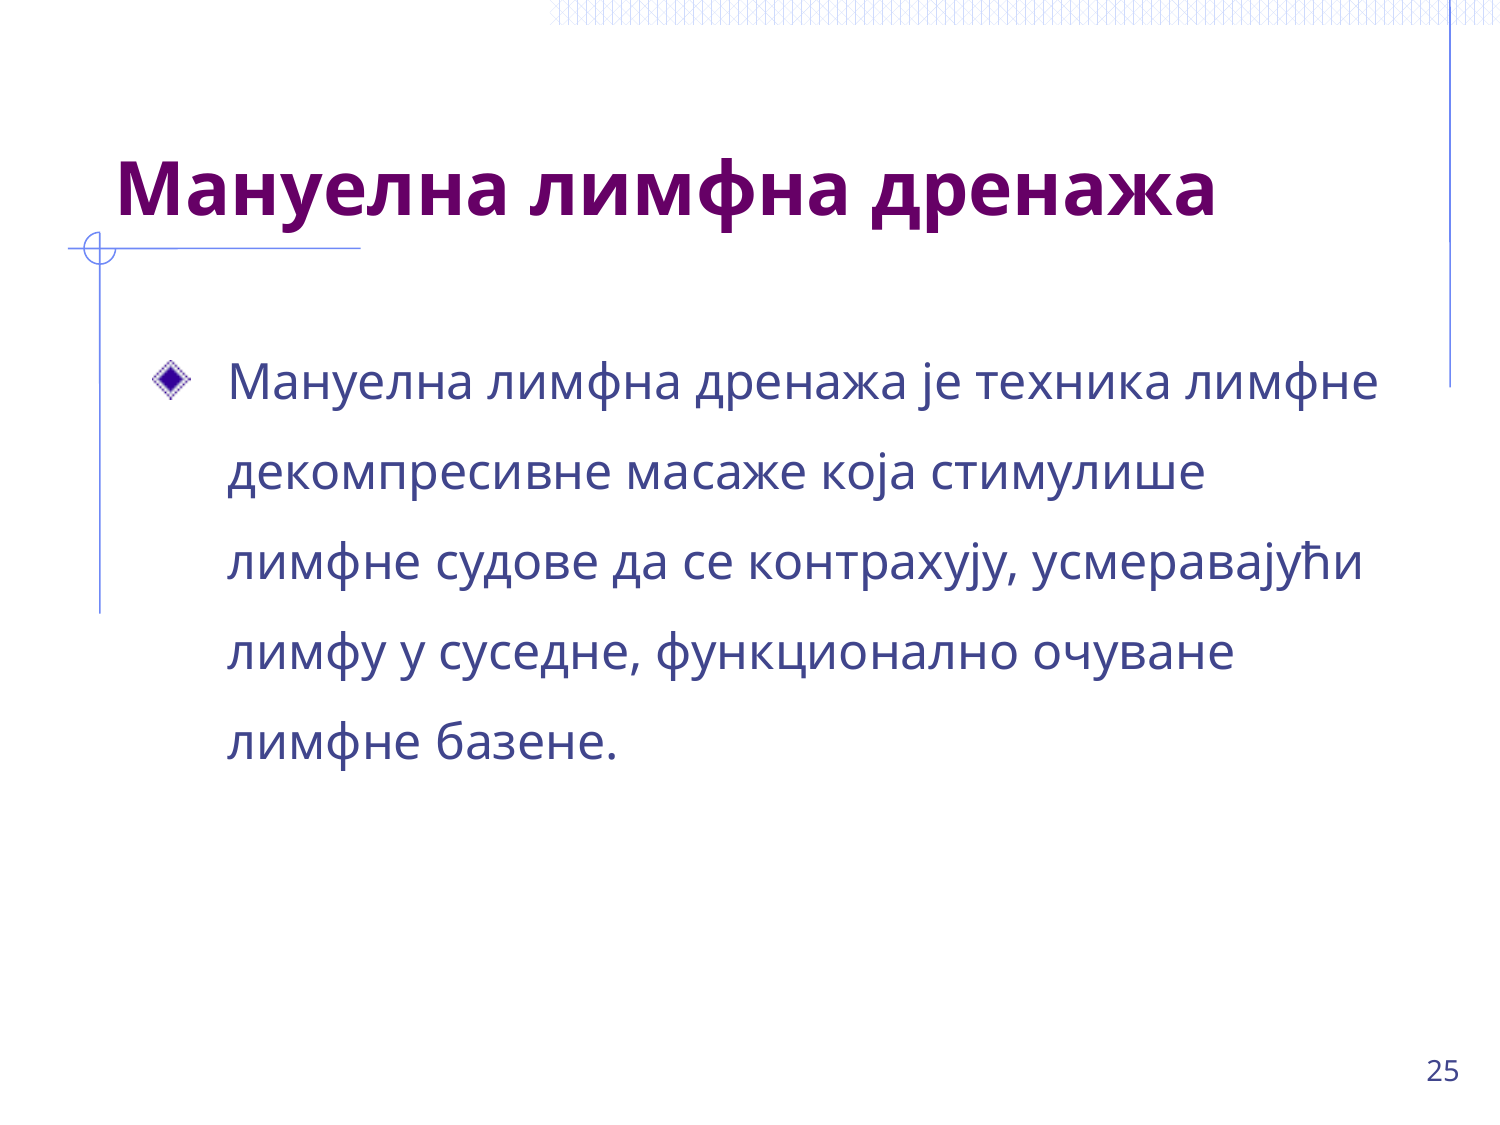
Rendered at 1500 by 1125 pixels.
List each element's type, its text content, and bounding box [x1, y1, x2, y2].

title Мануелна лимфна дренажа [99, 49, 1376, 238]
picture [152, 360, 191, 400]
slide_number 25 [1162, 1025, 1475, 1100]
list Мануелна лимфна дренажа је техника лимфне декомпресивне масаже која стимулише лимфне судове да се контрахују, усмеравајући лимфу у суседне, функционално очуване лимфне базене. [137, 312, 1413, 988]
